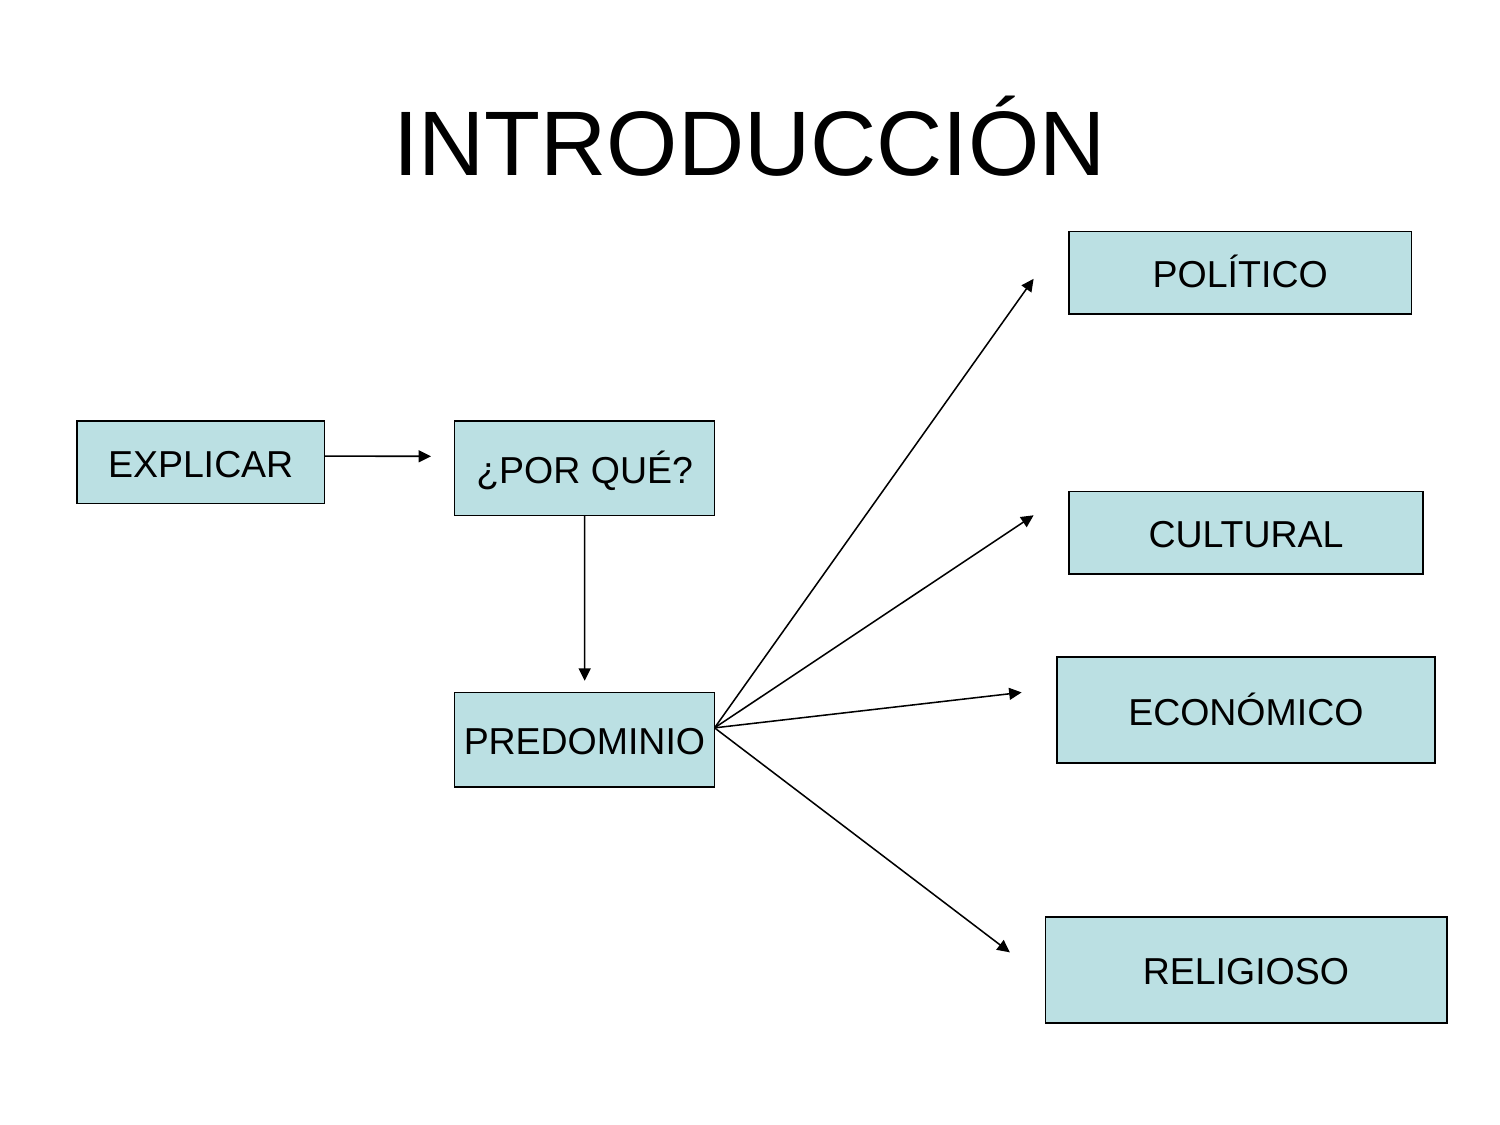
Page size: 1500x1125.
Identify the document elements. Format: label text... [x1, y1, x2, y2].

title INTRODUCCIÓN [74, 44, 1426, 233]
text_box [715, 278, 1034, 726]
text_box ECONÓMICO [1057, 657, 1436, 764]
text_box RELIGIOSO [1045, 916, 1447, 1024]
text_box [324, 450, 431, 463]
text_box [715, 687, 1022, 728]
text_box [578, 515, 591, 681]
text_box PREDOMINIO [454, 692, 715, 787]
text_box EXPLICAR [76, 420, 325, 504]
text_box [715, 515, 1034, 727]
text_box ¿POR QUÉ? [454, 420, 715, 516]
text_box [714, 727, 1010, 953]
text_box CULTURAL [1069, 491, 1424, 575]
text_box POLÍTICO [1069, 231, 1412, 315]
